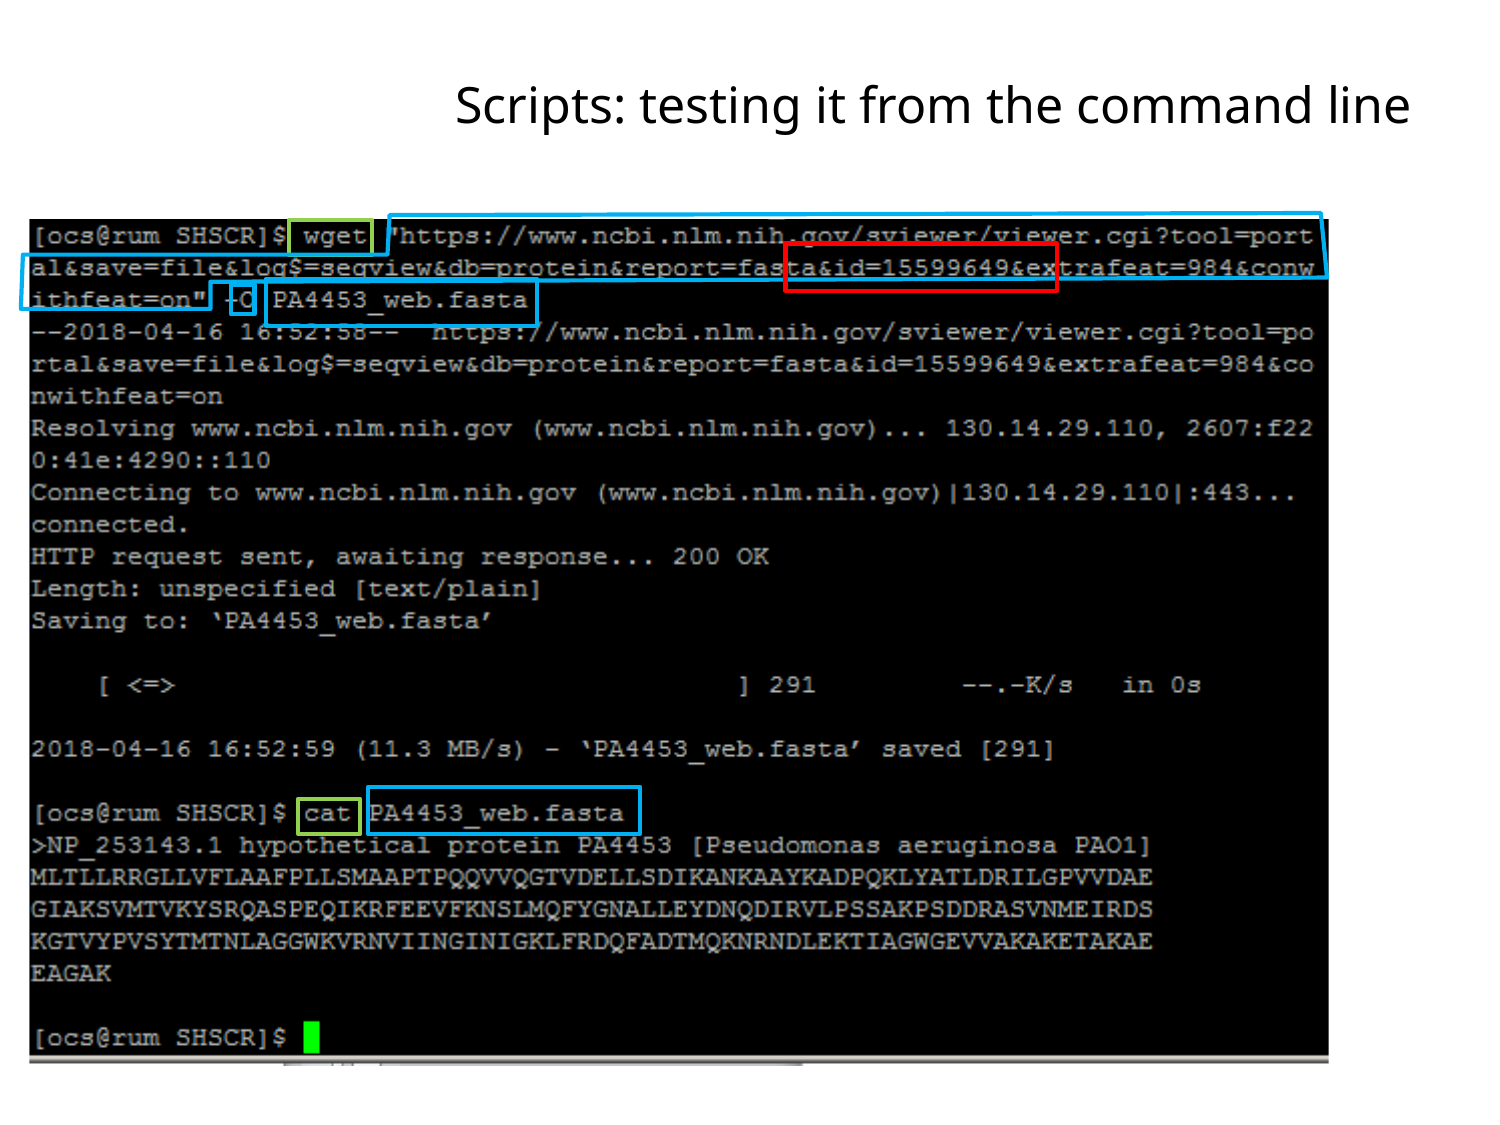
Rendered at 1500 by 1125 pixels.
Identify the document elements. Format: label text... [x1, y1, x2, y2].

picture [234, 288, 251, 311]
picture [29, 219, 386, 252]
text_box [18, 252, 24, 311]
picture [1325, 219, 1329, 256]
picture [269, 284, 534, 323]
text_box Scripts: testing it from the command line [440, 65, 1428, 141]
picture [29, 219, 1329, 1067]
text_box [387, 210, 1324, 218]
